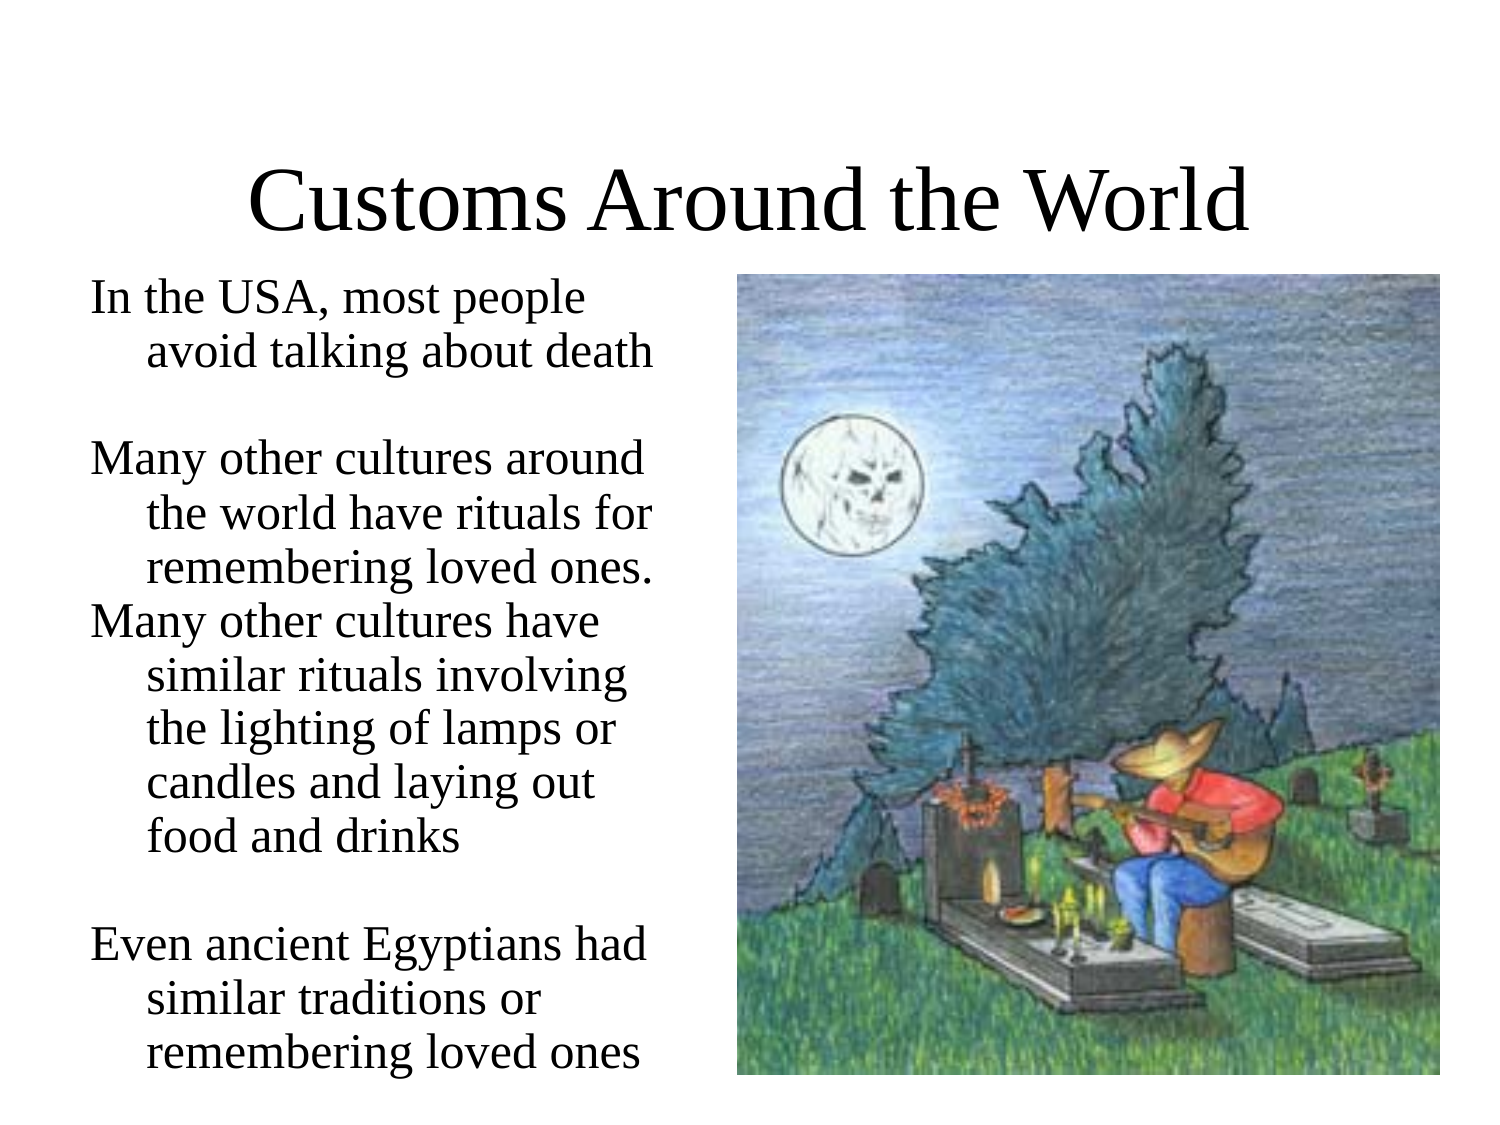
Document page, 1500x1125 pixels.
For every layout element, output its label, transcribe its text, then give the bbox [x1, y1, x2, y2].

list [737, 274, 1440, 1076]
title Customs Around the World [112, 99, 1388, 288]
list In the USA, most people avoid talking about death Many other cultures around the world have rituals for remembering loved ones. Many other cultures have similar rituals involving the lighting of lamps or candles and laying out food and drinks Even ancient Egyptians had similar traditions or remembering loved ones [75, 262, 700, 938]
